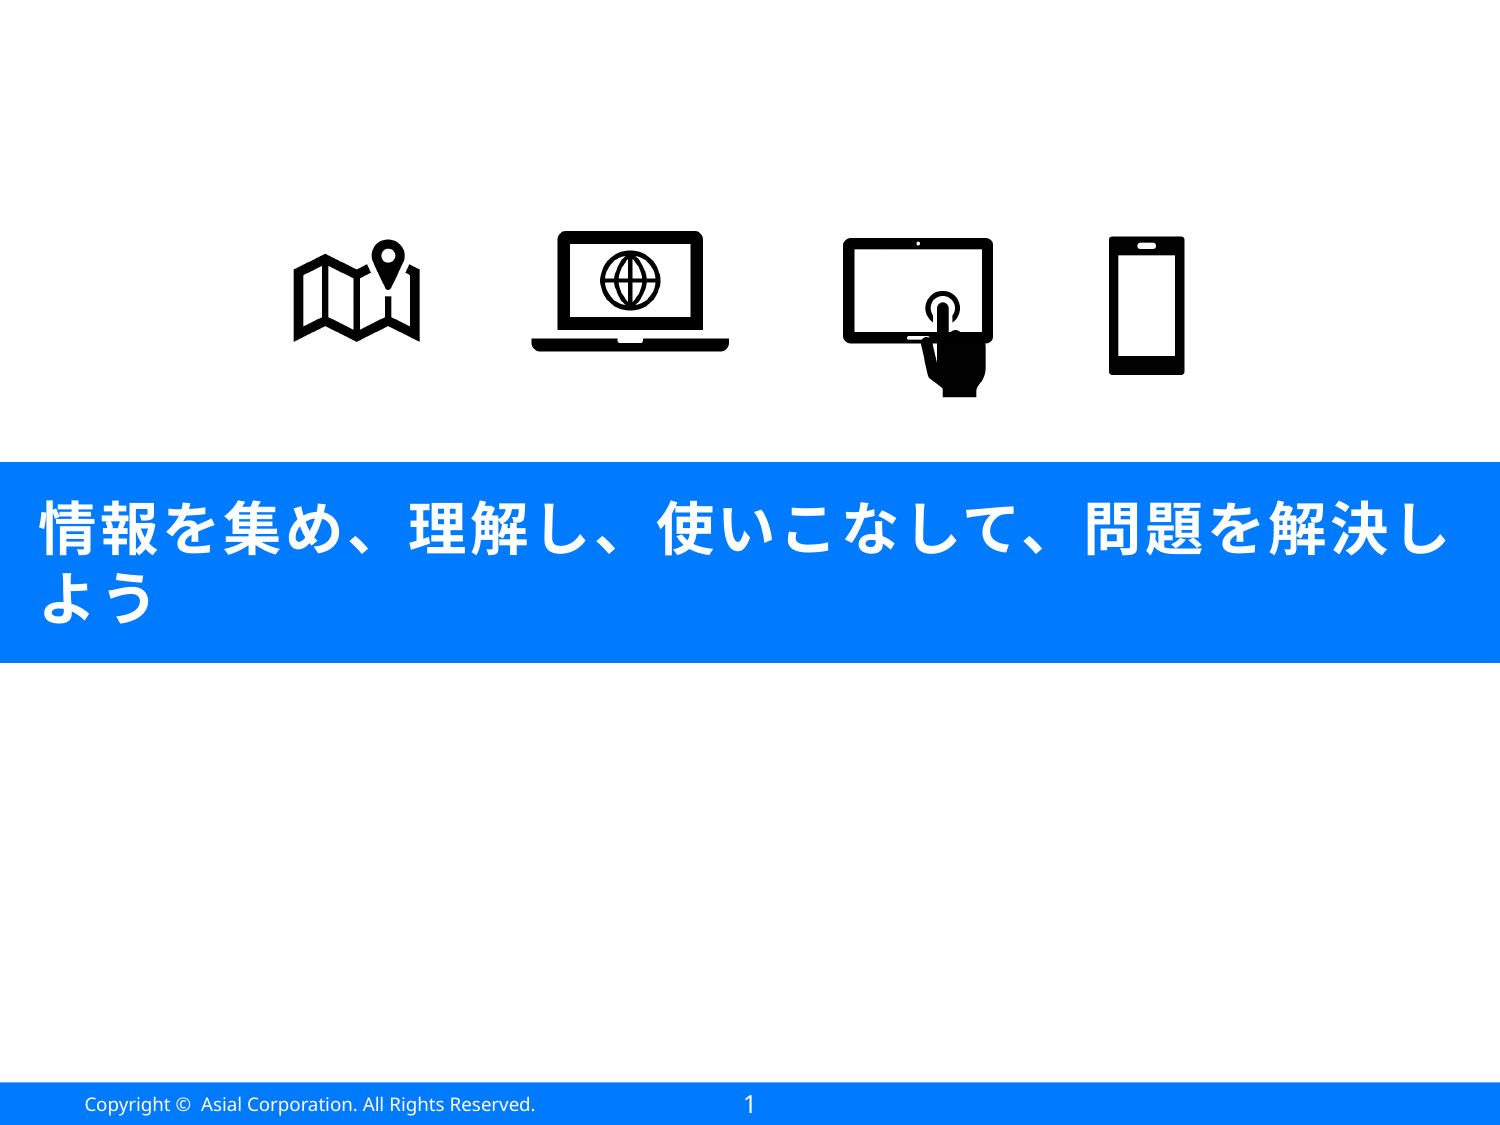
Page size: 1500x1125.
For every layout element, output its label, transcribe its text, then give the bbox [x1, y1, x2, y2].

picture [1071, 230, 1222, 381]
picture [828, 200, 1015, 406]
slide_number 1 [581, 1075, 919, 1125]
picture [281, 215, 433, 366]
title 情報を集め、理解し、使いこなして、問題を解決しよう [23, 462, 1500, 663]
picture [527, 187, 734, 394]
